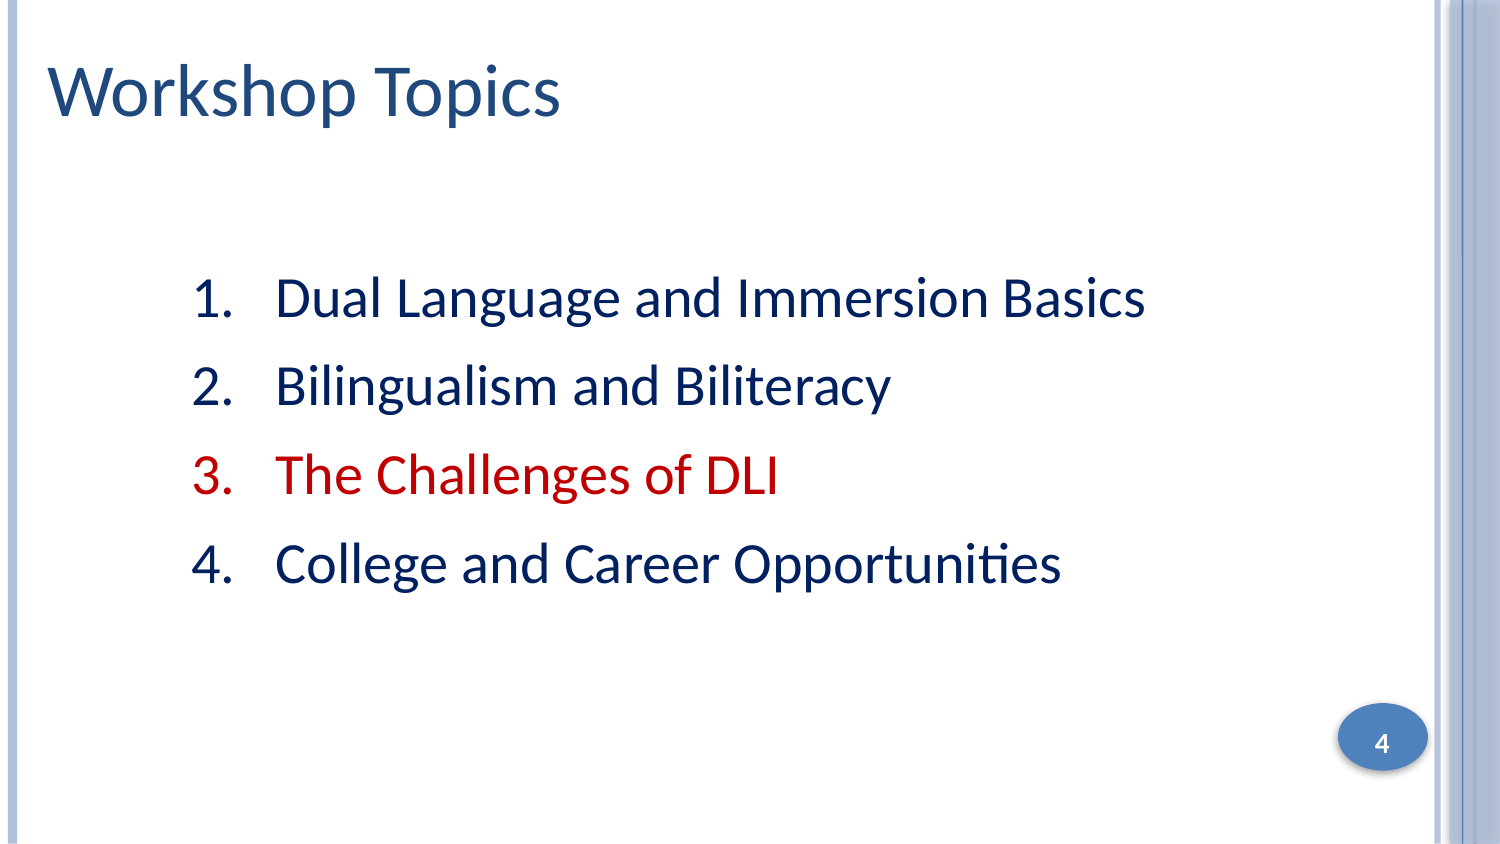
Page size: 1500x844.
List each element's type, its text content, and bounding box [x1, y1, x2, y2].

slide_number 4 [1337, 709, 1428, 774]
text_box Workshop Topics [32, 34, 578, 140]
text_box Dual Language and Immersion Basics Bilingualism and Biliteracy The Challenges of DLI College and Career Opportunities [176, 251, 1162, 683]
